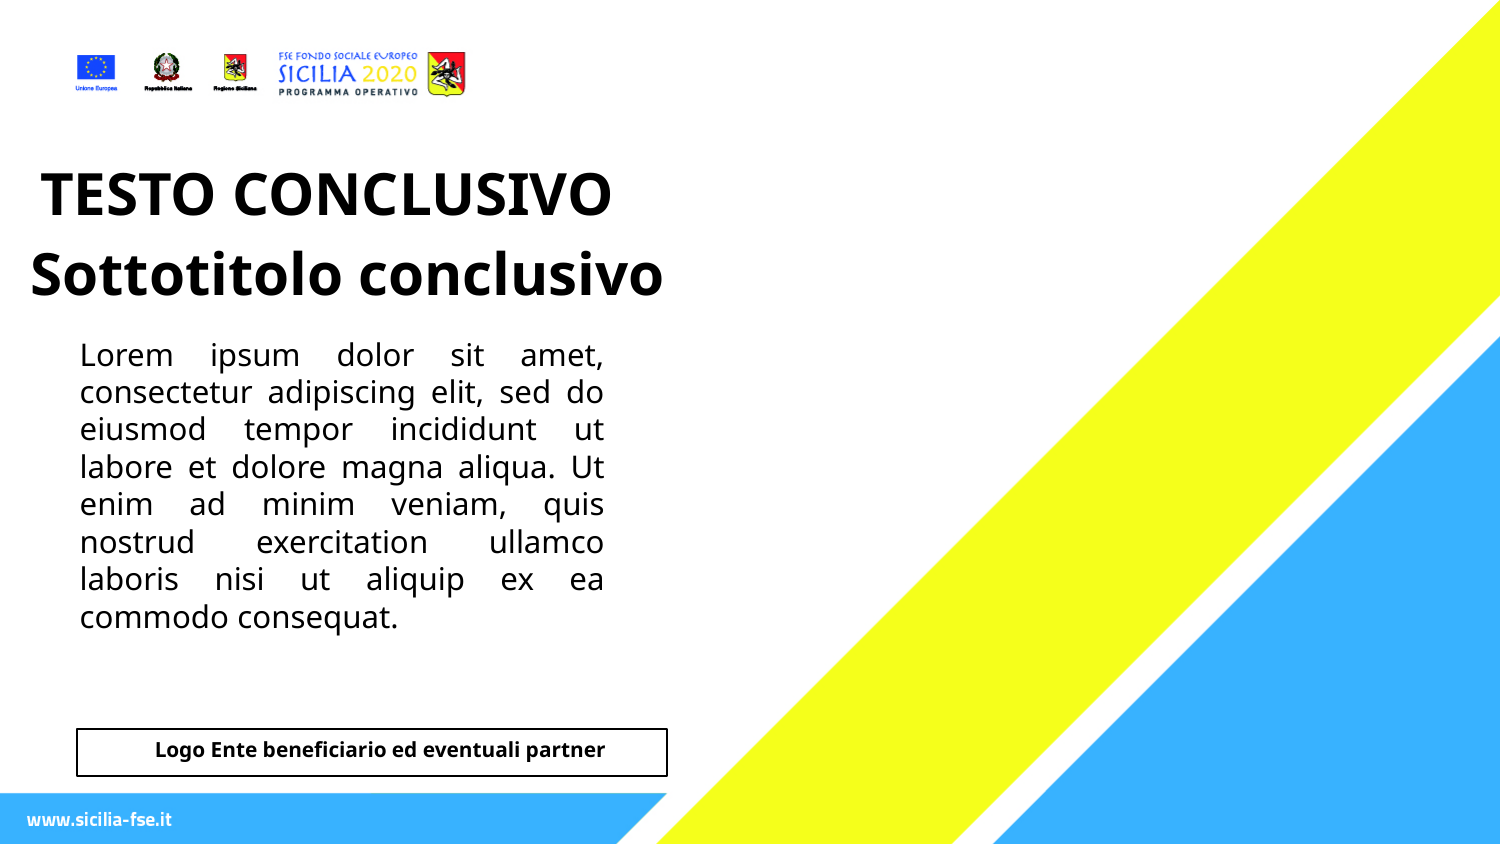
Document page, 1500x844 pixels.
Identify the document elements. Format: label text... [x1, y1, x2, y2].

text_box Sottotitolo conclusivo [16, 229, 680, 315]
picture [0, 0, 1500, 844]
text_box TESTO CONCLUSIVO [25, 150, 629, 229]
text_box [76, 728, 668, 777]
text_box Lorem ipsum dolor sit amet, consectetur adipiscing elit, sed do eiusmod tempor incididunt ut labore et dolore magna aliqua. Ut enim ad minim veniam, quis nostrud exercitation ullamco laboris nisi ut aliquip ex ea commodo consequat. [64, 327, 621, 642]
